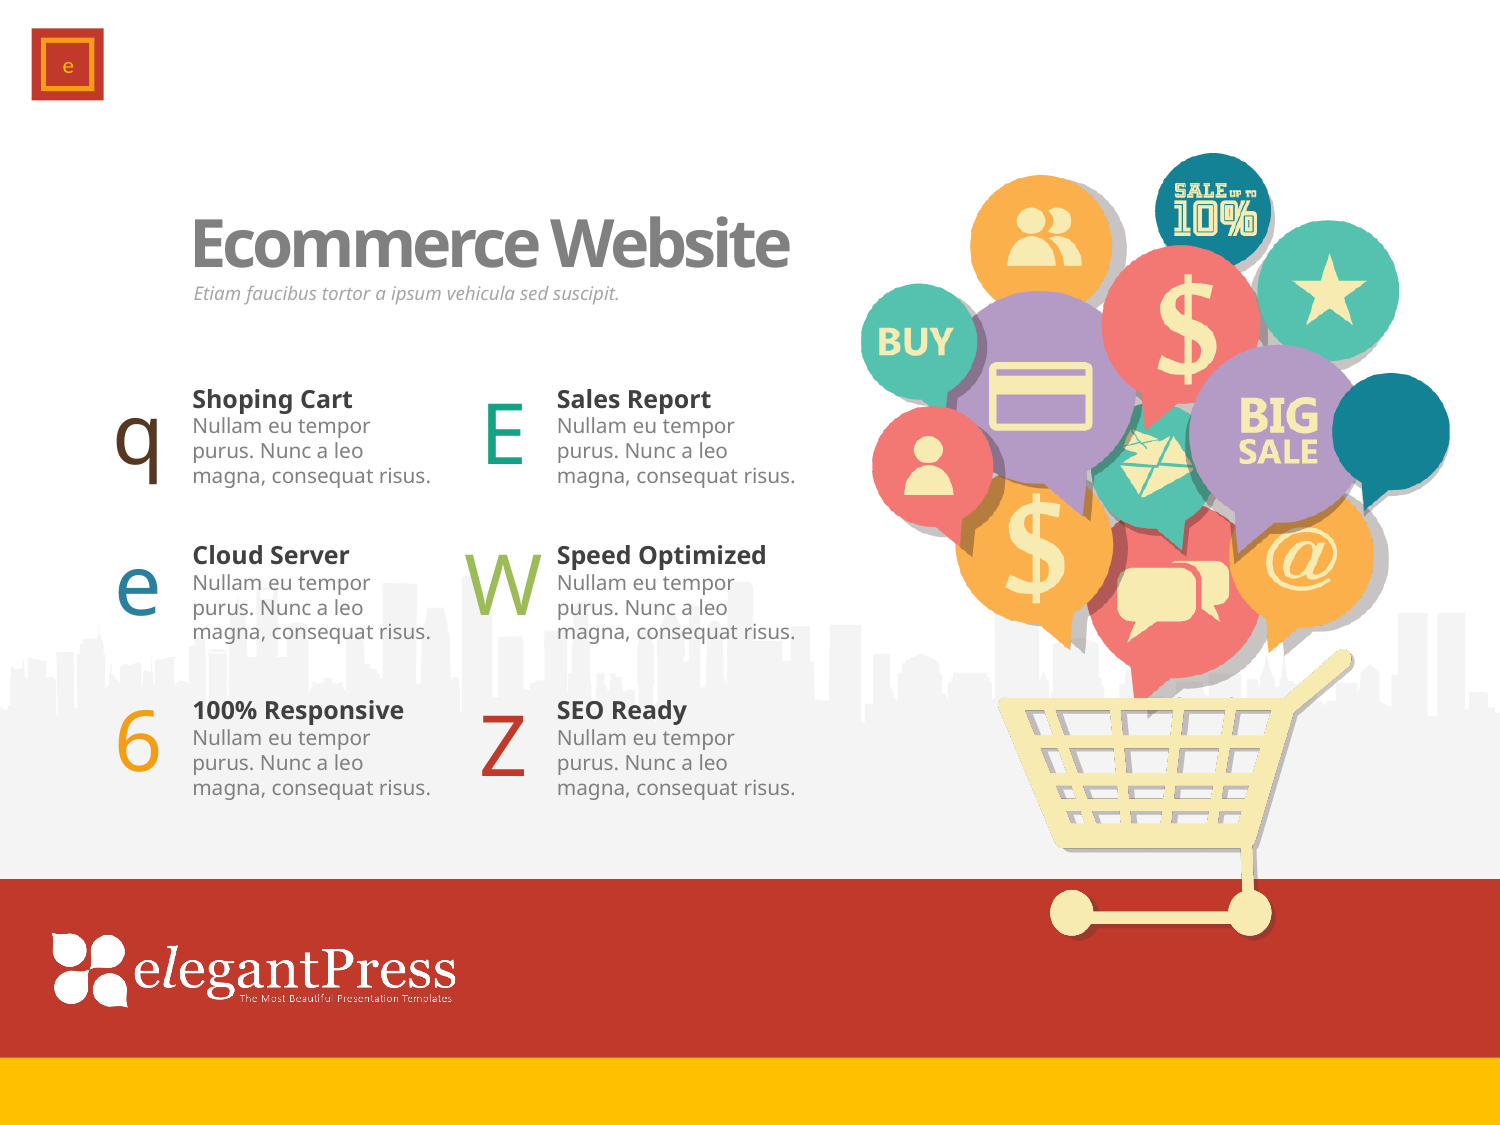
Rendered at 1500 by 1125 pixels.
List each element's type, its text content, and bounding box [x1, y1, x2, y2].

text_box 6 [103, 681, 175, 794]
text_box Z [468, 686, 540, 800]
picture [43, 924, 460, 1018]
text_box Cloud Server Nullam eu tempor purus. Nunc a leo magna, consequat risus. [184, 505, 441, 648]
text_box E [468, 374, 539, 487]
text_box Sales Report Nullam eu tempor purus. Nunc a leo magna, consequat risus. [549, 349, 806, 492]
picture [829, 140, 1471, 993]
text_box Ecommerce Website [181, 196, 801, 285]
text_box W [453, 525, 555, 638]
text_box Speed Optimized Nullam eu tempor purus. Nunc a leo magna, consequat risus. [549, 505, 806, 648]
text_box e [102, 525, 174, 638]
text_box q [100, 374, 176, 487]
text_box Shoping Cart Nullam eu tempor purus. Nunc a leo magna, consequat risus. [184, 349, 441, 492]
text_box SEO Ready Nullam eu tempor purus. Nunc a leo magna, consequat risus. [549, 661, 806, 804]
text_box Etiam faucibus tortor a ipsum vehicula sed suscipit. [186, 277, 829, 308]
text_box 100% Responsive Nullam eu tempor purus. Nunc a leo magna, consequat risus. [184, 661, 441, 804]
